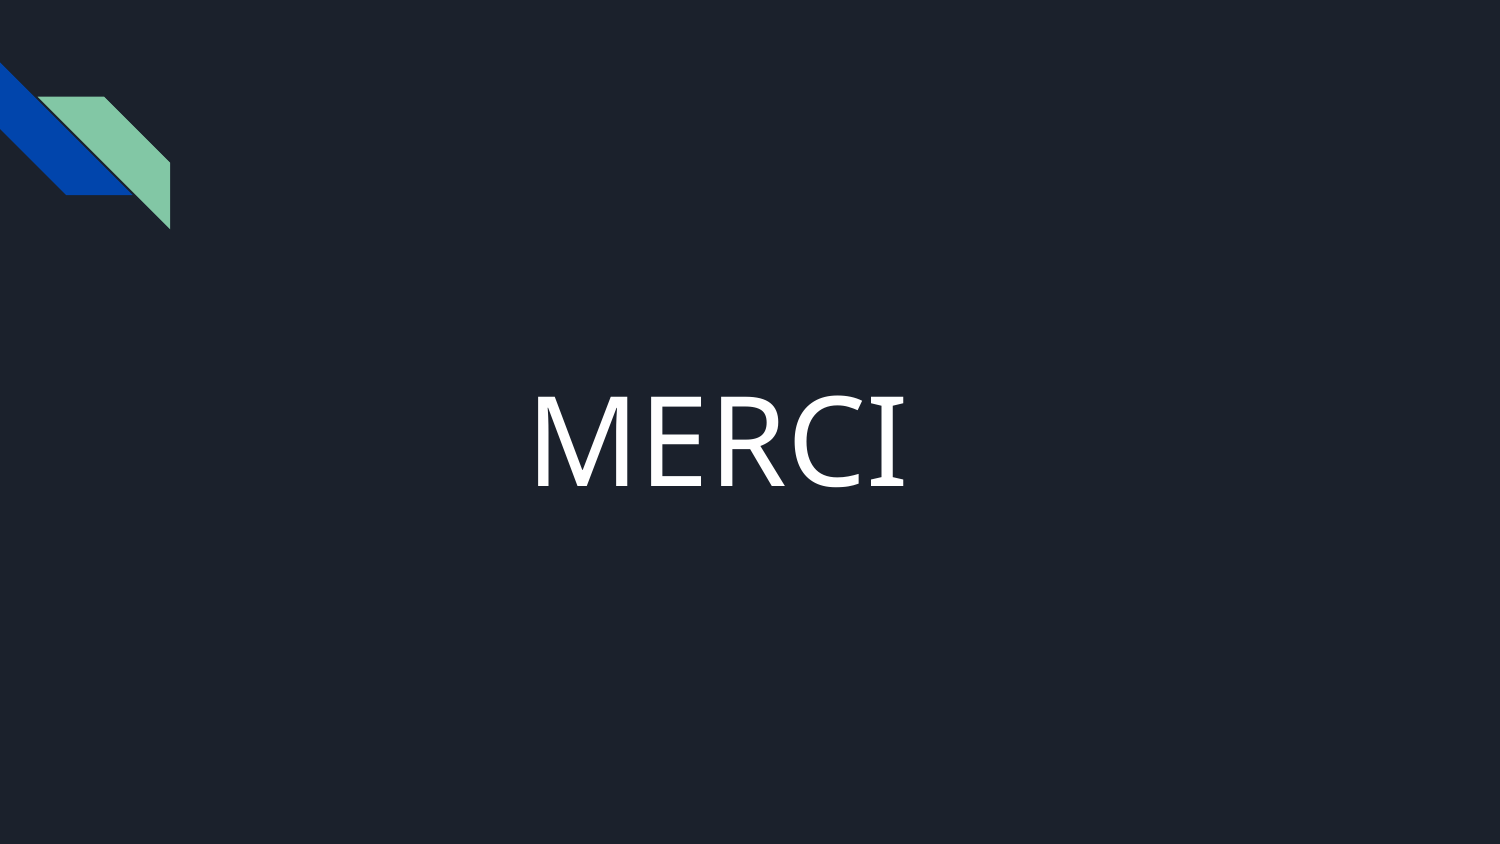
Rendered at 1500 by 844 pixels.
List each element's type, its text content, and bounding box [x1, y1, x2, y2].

title MERCI [172, 346, 1328, 497]
